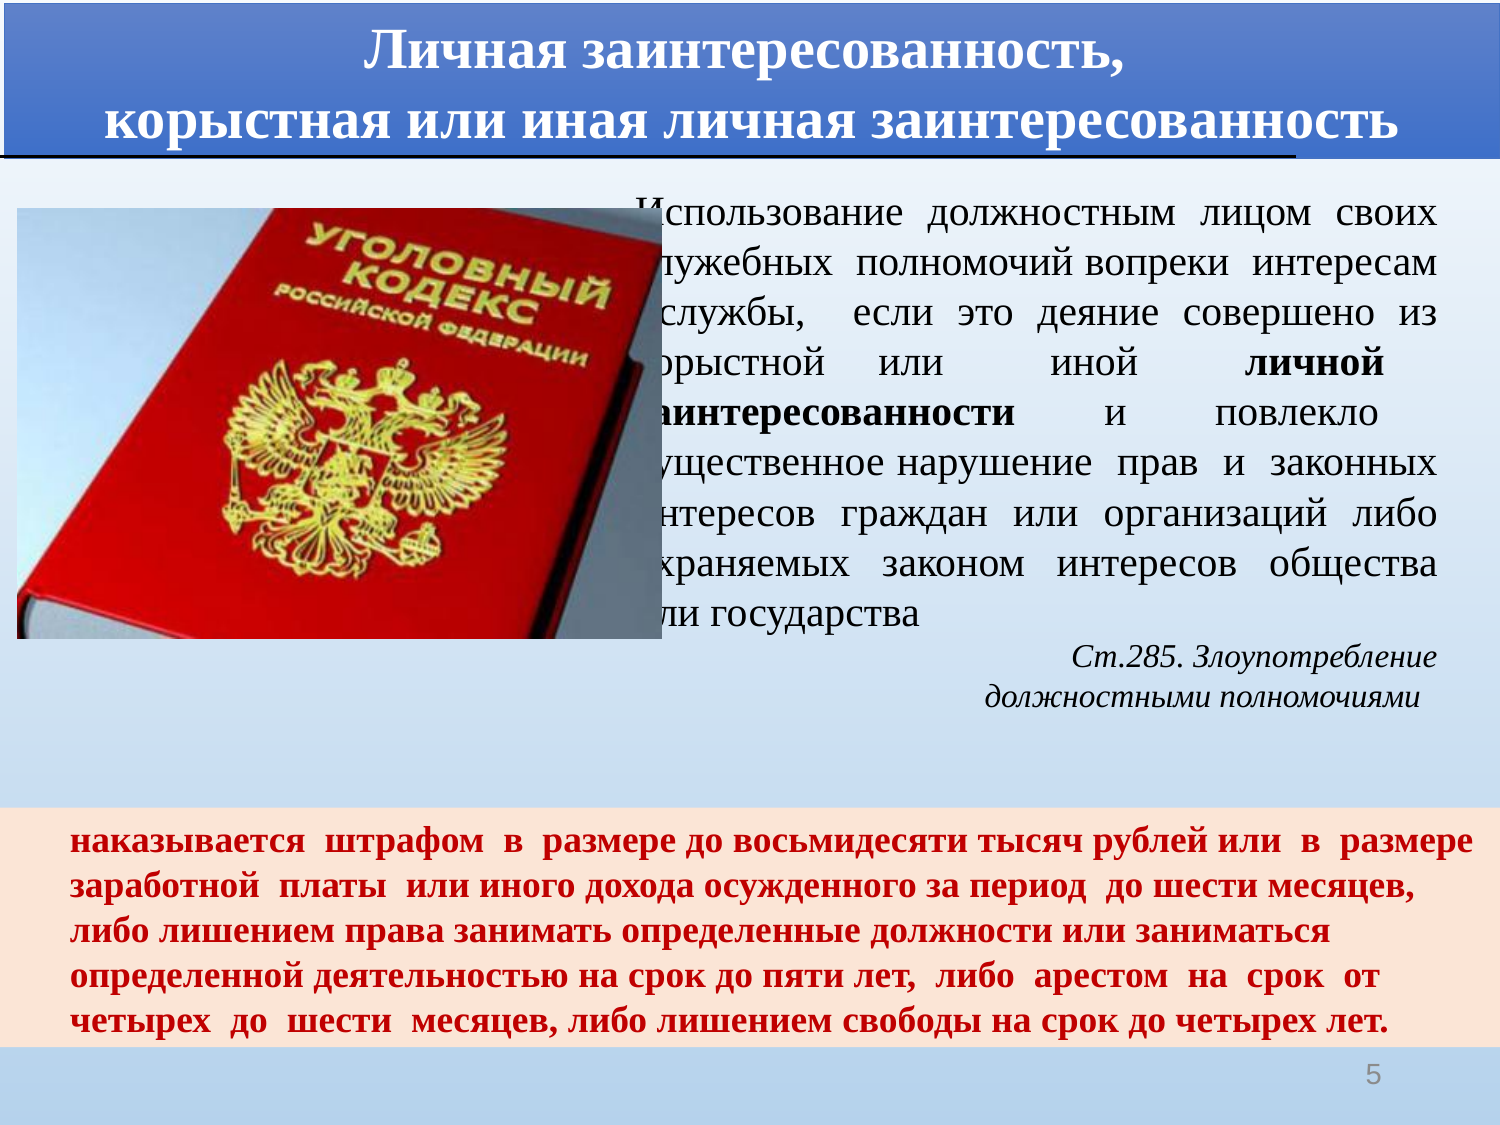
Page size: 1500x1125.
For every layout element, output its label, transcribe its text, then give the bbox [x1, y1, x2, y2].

text_box Использование должностным лицом своих служебных полномочий вопреки интересам службы, если это деяние совершено из корыстной или иной личной заинтересованности и повлекло существенное нарушение прав и законных интересов граждан или организаций либо охраняемых законом интересов общества или государства Ст.285. Злоупотребление должностными полномочиями [620, 176, 1453, 764]
text_box наказывается штрафом в размере до восьмидесяти тысяч рублей или в размере заработной платы или иного дохода осужденного за период до шести месяцев, либо лишением права занимать определенные должности или заниматься определенной деятельностью на срок до пяти лет, либо арестом на срок от четырех до шести месяцев, либо лишением свободы на срок до четырех лет. [0, 807, 1500, 1048]
text_box Личная заинтересованность, корыстная или иная личная заинтересованность [4, 3, 1500, 159]
picture [17, 208, 662, 639]
slide_number 5 [1059, 1048, 1397, 1103]
